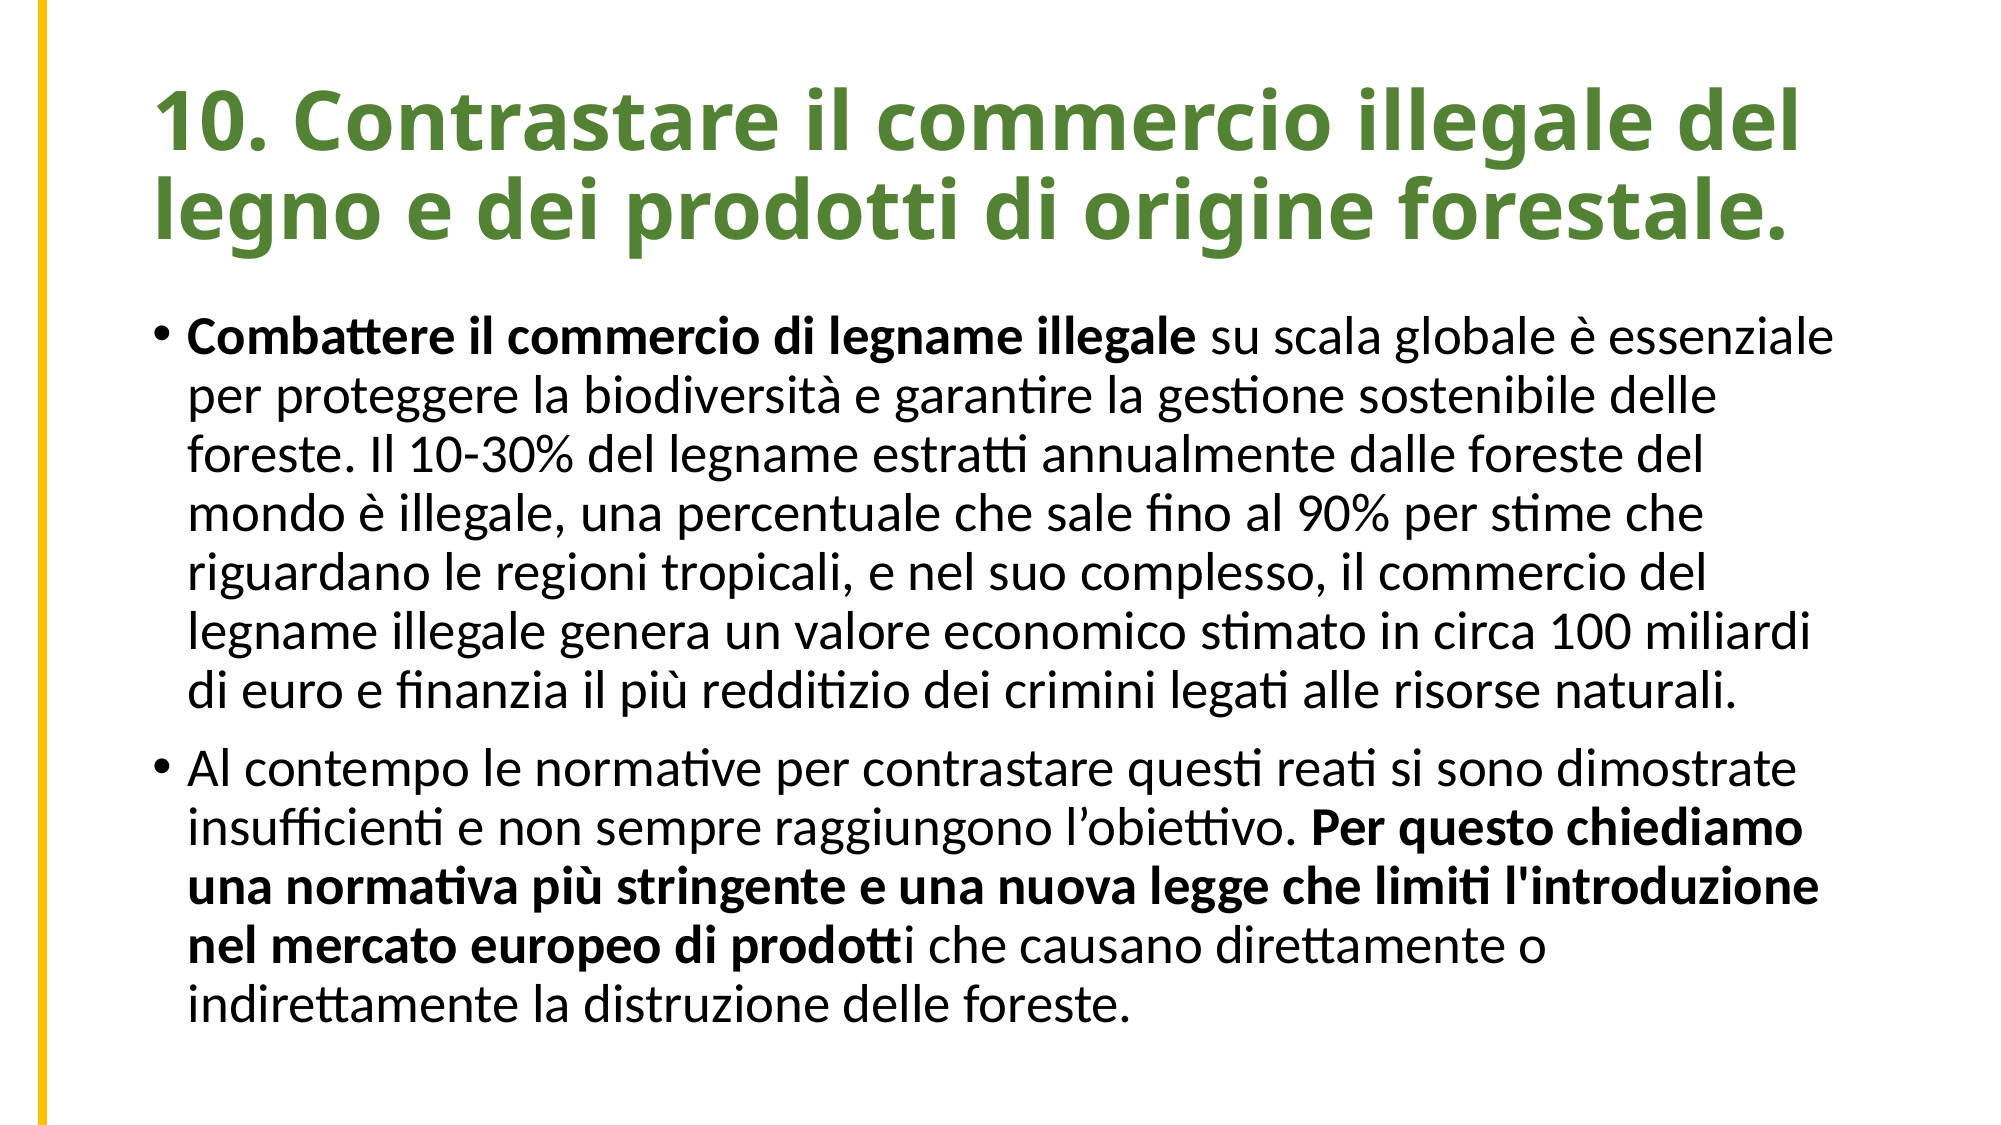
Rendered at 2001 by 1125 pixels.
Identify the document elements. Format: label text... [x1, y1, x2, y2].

text_box 10. Contrastare il commercio illegale del legno e dei prodotti di origine forestale. [137, 59, 1863, 278]
list Combattere il commercio di legname illegale su scala globale è essenziale per proteggere la biodiversità e garantire la gestione sostenibile delle foreste. Il 10-30% del legname estratti annualmente dalle foreste del mondo è illegale, una percentuale che sale fino al 90% per stime che riguardano le regioni tropicali, e nel suo complesso, il commercio del legname illegale genera un valore economico stimato in circa 100 miliardi di euro e finanzia il più redditizio dei crimini legati alle risorse naturali. Al contempo le normative per contrastare questi reati si sono dimostrate insufficienti e non sempre raggiungono l’obiettivo. Per questo chiediamo una normativa più stringente e una nuova legge che limiti l'introduzione nel mercato europeo di prodotti che causano direttamente o indirettamente la distruzione delle foreste. [137, 299, 1863, 1066]
